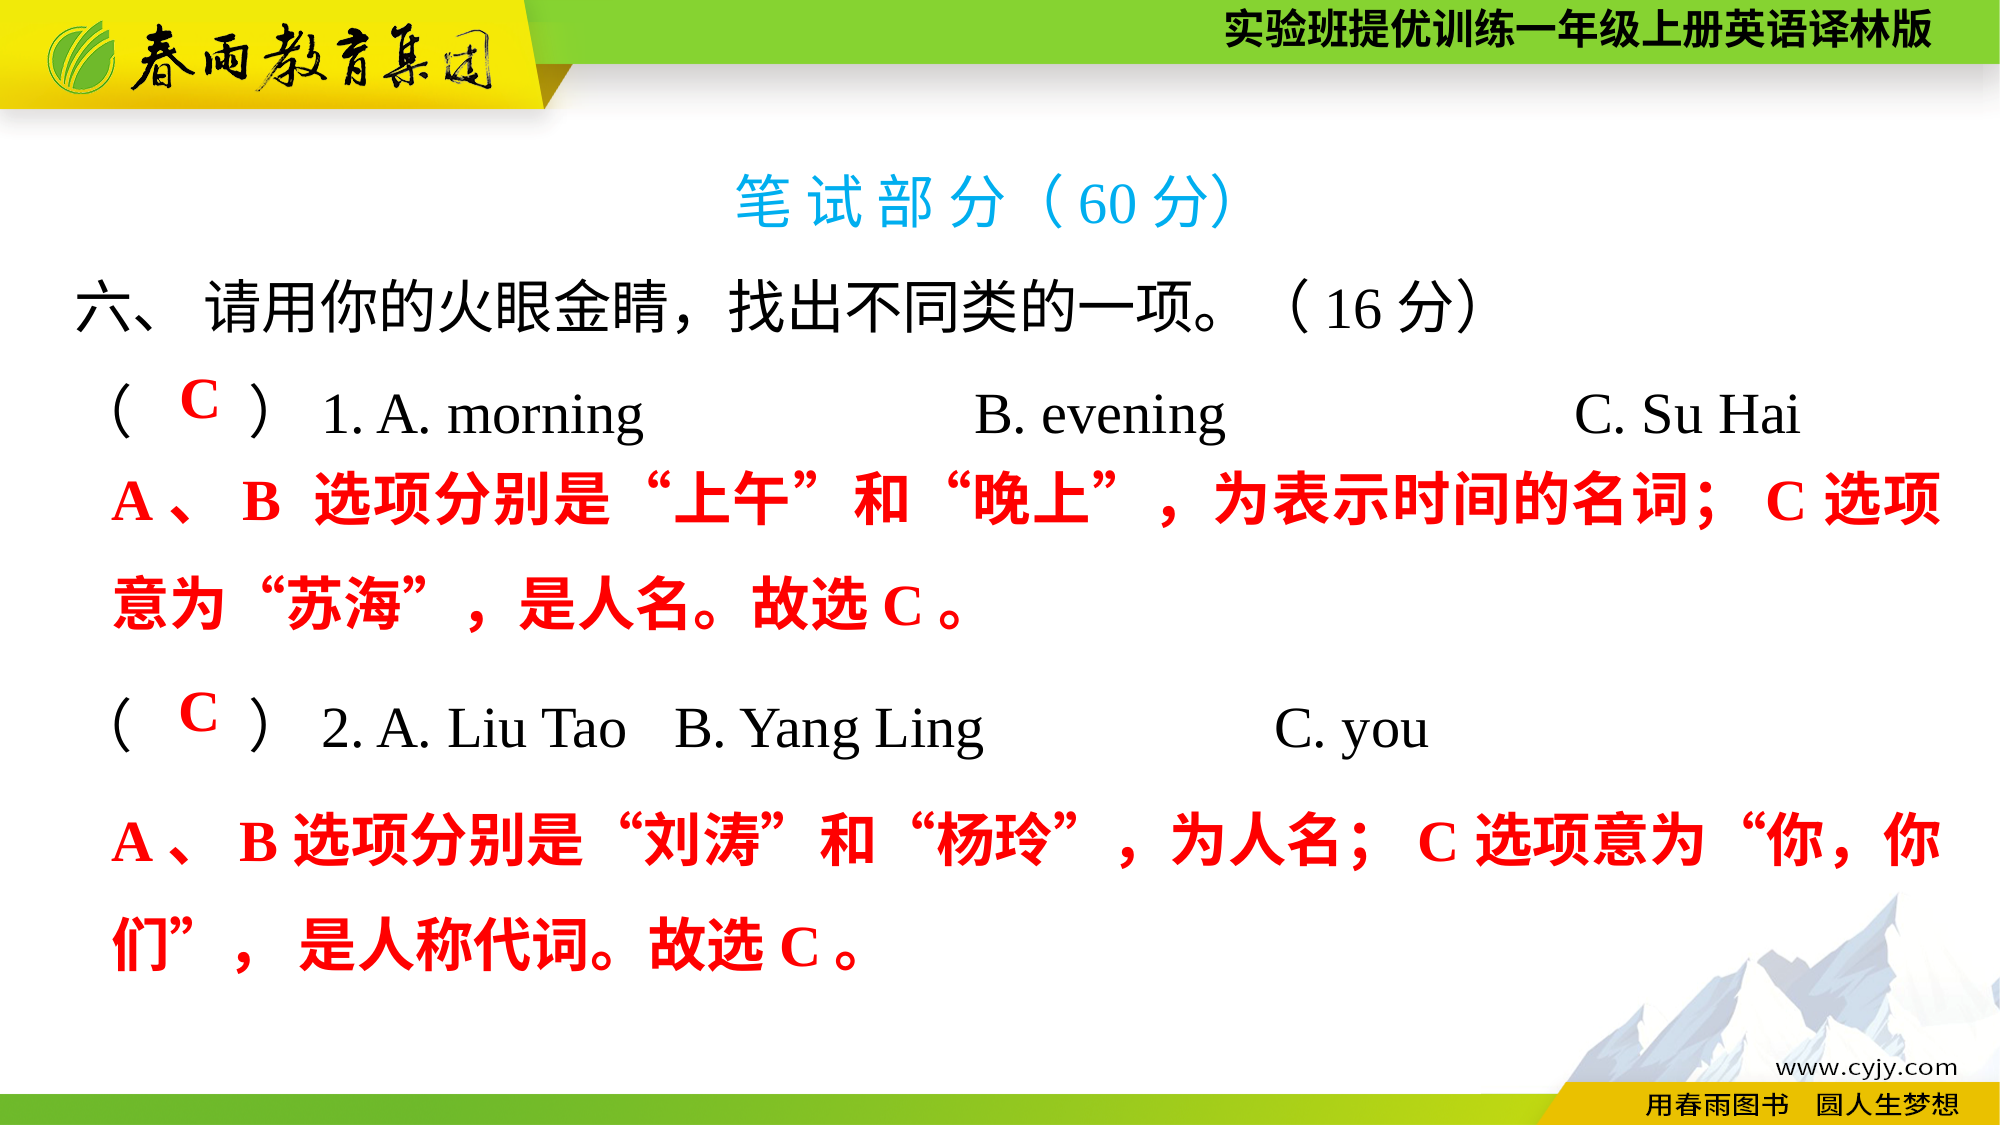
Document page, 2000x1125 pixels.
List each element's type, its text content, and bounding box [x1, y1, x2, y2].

picture [0, 0, 2000, 1125]
text_box C [163, 665, 235, 751]
text_box A、B 选项分别是“上午”和“晚上”，为表示时间的名词；C选项意为“苏海”，是人名。故选C。 [96, 419, 1957, 645]
text_box A、B选项分别是“刘涛”和“杨玲”，为人名；C选项意为“你，你们”， 是人称代词。故选C。 [96, 760, 1957, 986]
text_box C [164, 352, 237, 438]
list 笔 试 部 分（60分） 六、 请用你的火眼金睛，找出不同类的一项。（16分） （ ）1. A. morning B. evening C. Su Hai （ ）2. A. Liu Tao B. Yang Ling C. you [59, 122, 1944, 774]
